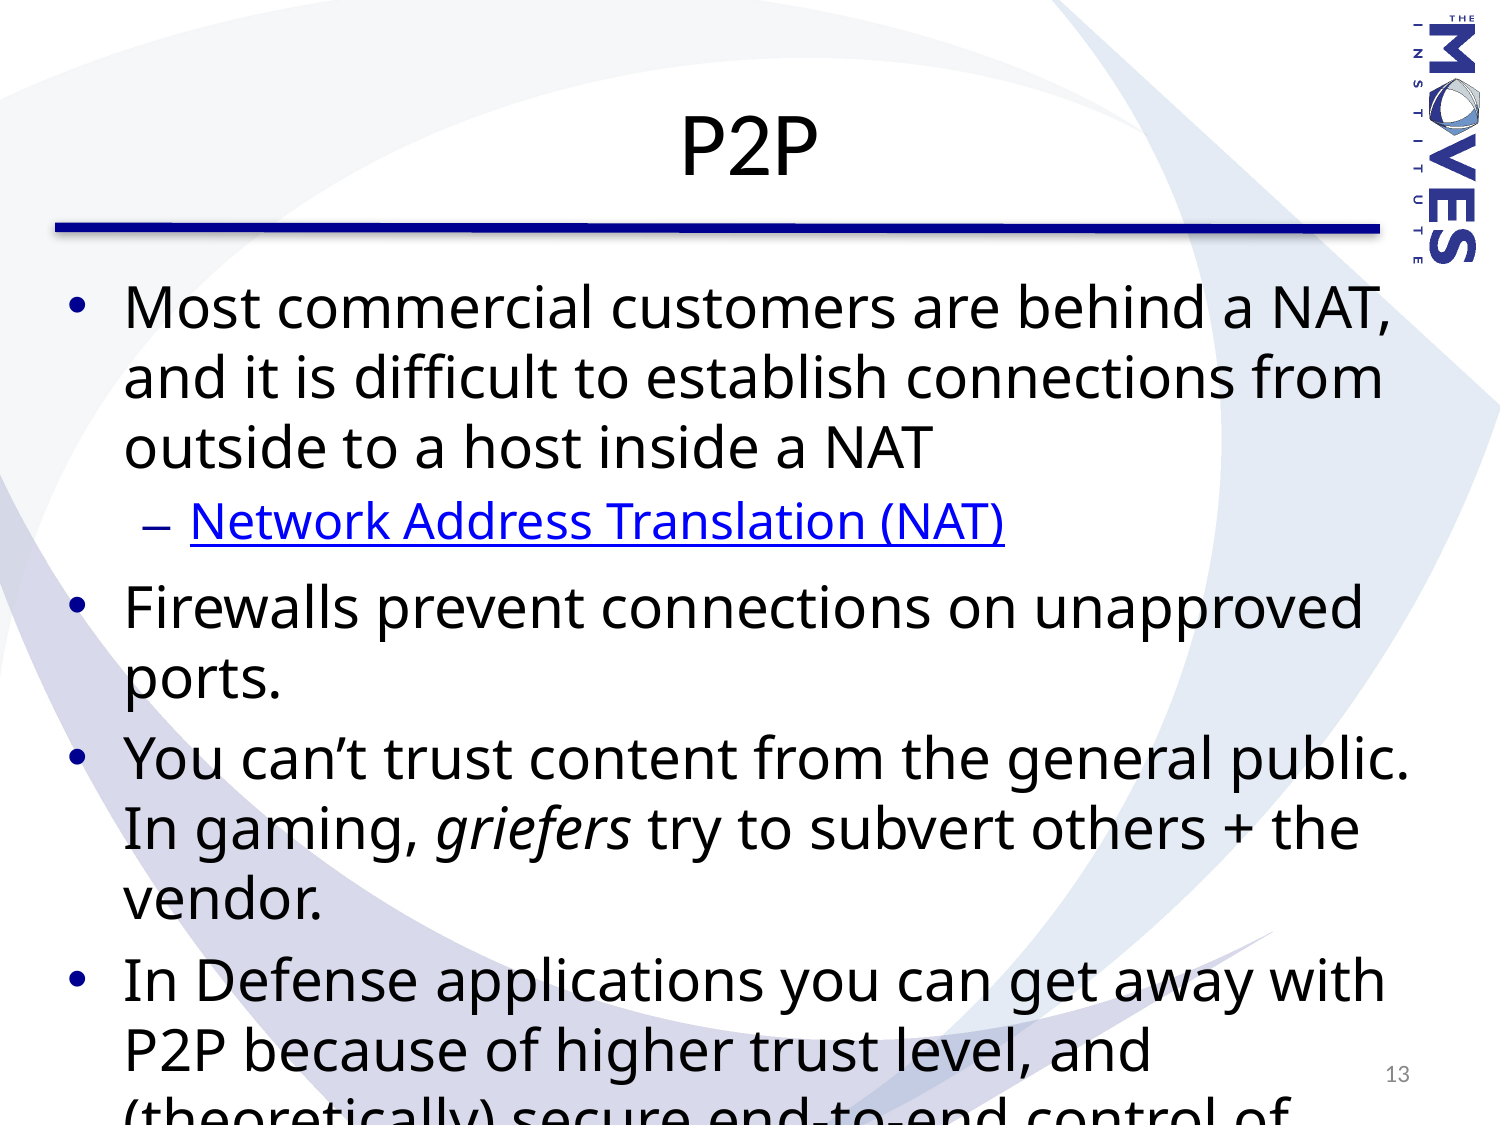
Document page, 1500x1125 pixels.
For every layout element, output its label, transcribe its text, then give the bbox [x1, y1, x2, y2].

picture [0, 0, 1500, 1125]
slide_number 13 [1074, 1042, 1425, 1103]
title P2P [75, 45, 1425, 233]
list Most commercial customers are behind a NAT, and it is difficult to establish connections from outside to a host inside a NAT Network Address Translation (NAT) Firewalls prevent connections on unapproved ports. You can’t trust content from the general public. In gaming, griefers try to subvert others + the vendor. In Defense applications you can get away with P2P because of higher trust level, and (theoretically) secure end-to-end control of network configuration. [52, 262, 1474, 1005]
